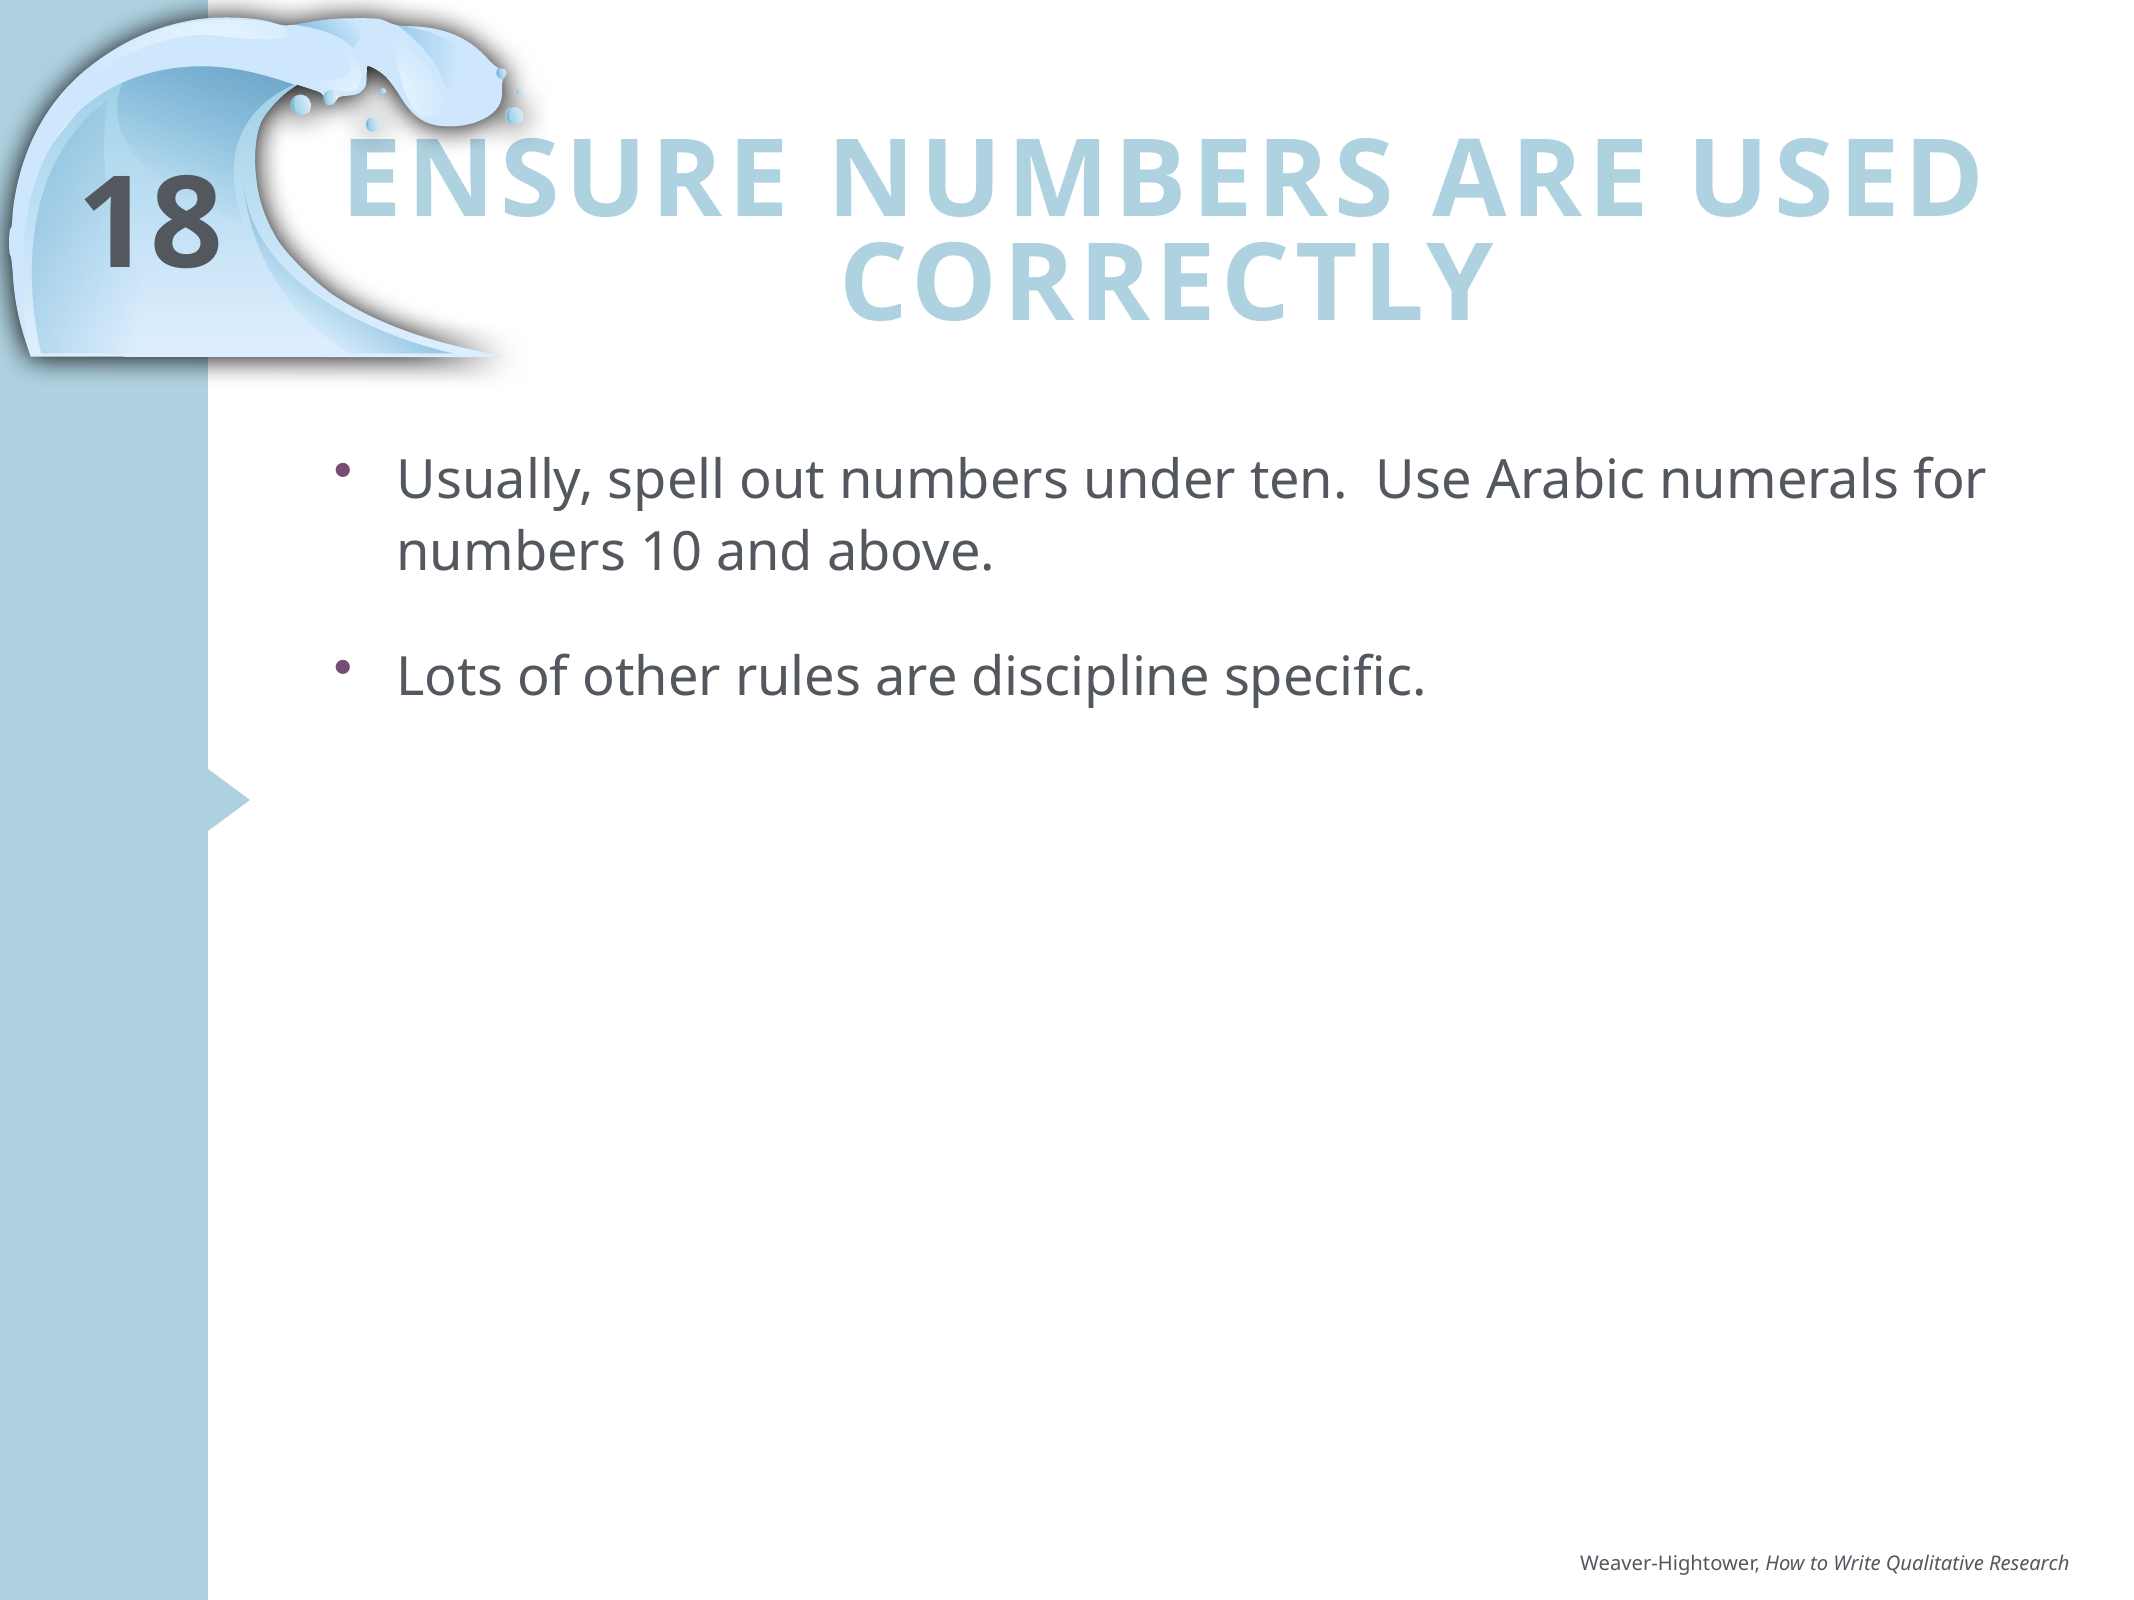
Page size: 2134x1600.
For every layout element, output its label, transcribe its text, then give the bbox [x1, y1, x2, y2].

title Ensure numbers are used correctly [505, 103, 2002, 372]
picture [8, 17, 524, 358]
list Usually, spell out numbers under ten. Use Arabic numerals for numbers 10 and above. Lots of other rules are discipline specific. [333, 437, 2002, 1386]
